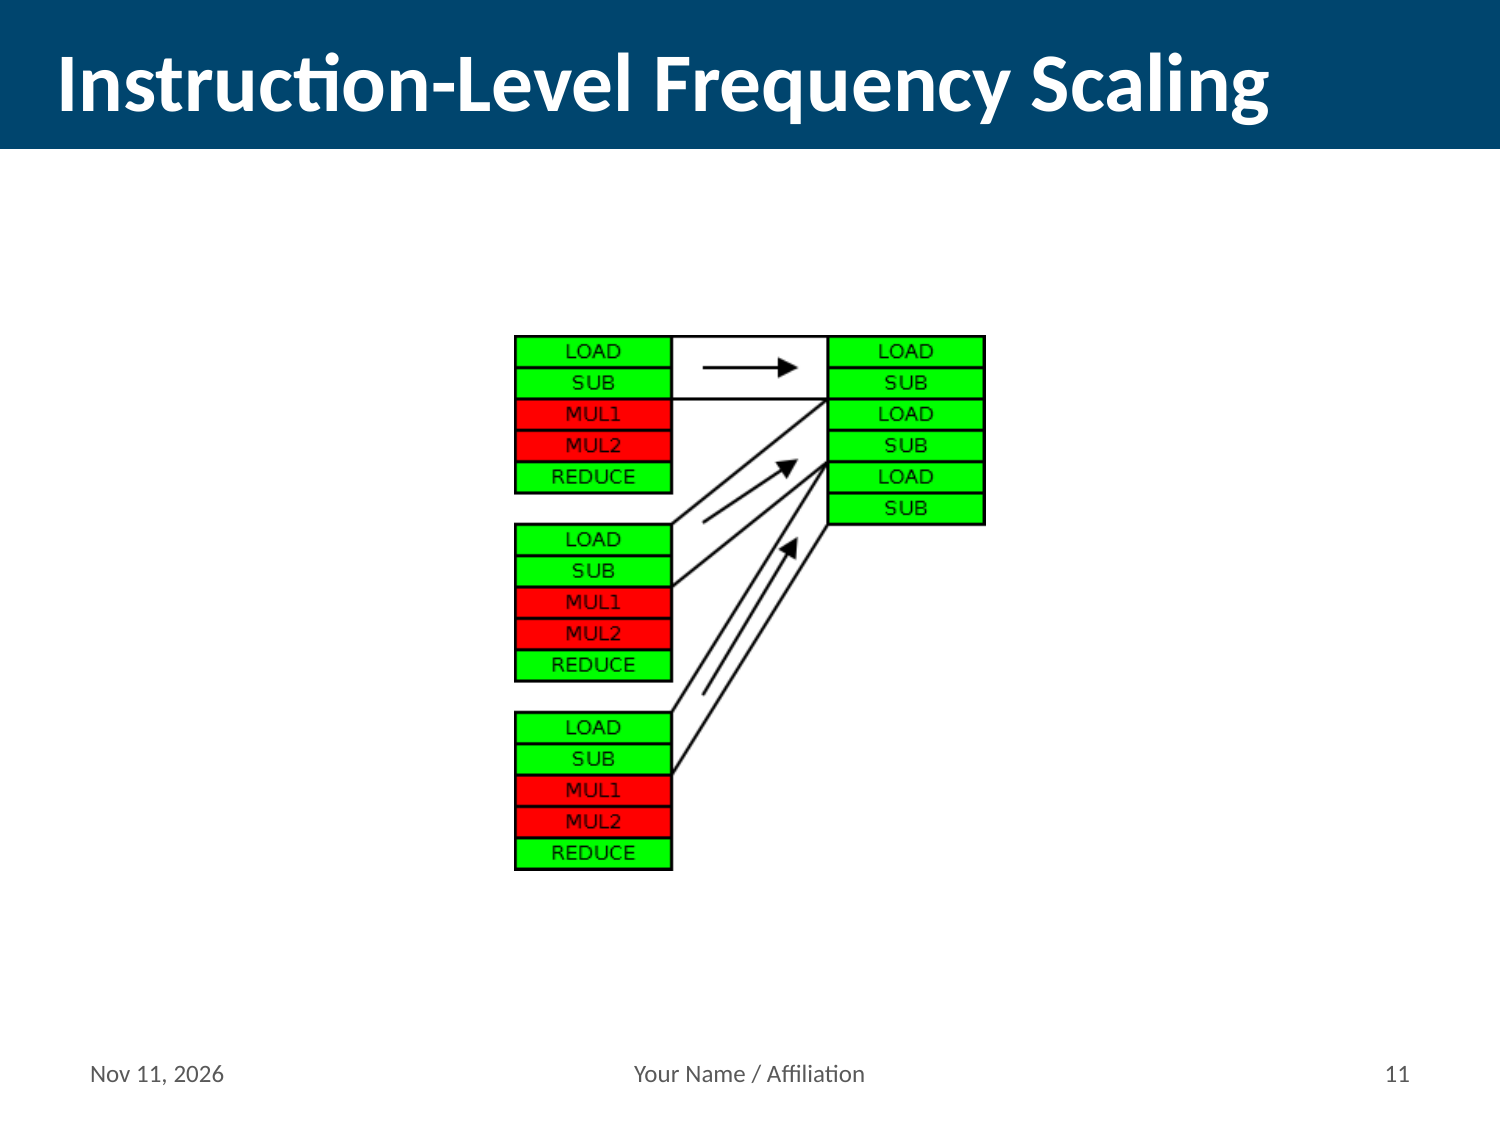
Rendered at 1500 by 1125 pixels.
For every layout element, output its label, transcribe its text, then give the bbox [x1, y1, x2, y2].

slide_number 10 [1246, 1042, 1425, 1103]
footer Your Name / Affiliation [277, 1042, 1223, 1103]
slide_number 11-Mar-15 [75, 1042, 254, 1103]
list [513, 335, 987, 871]
title Instruction-Level Frequency Scaling [41, 15, 1459, 142]
